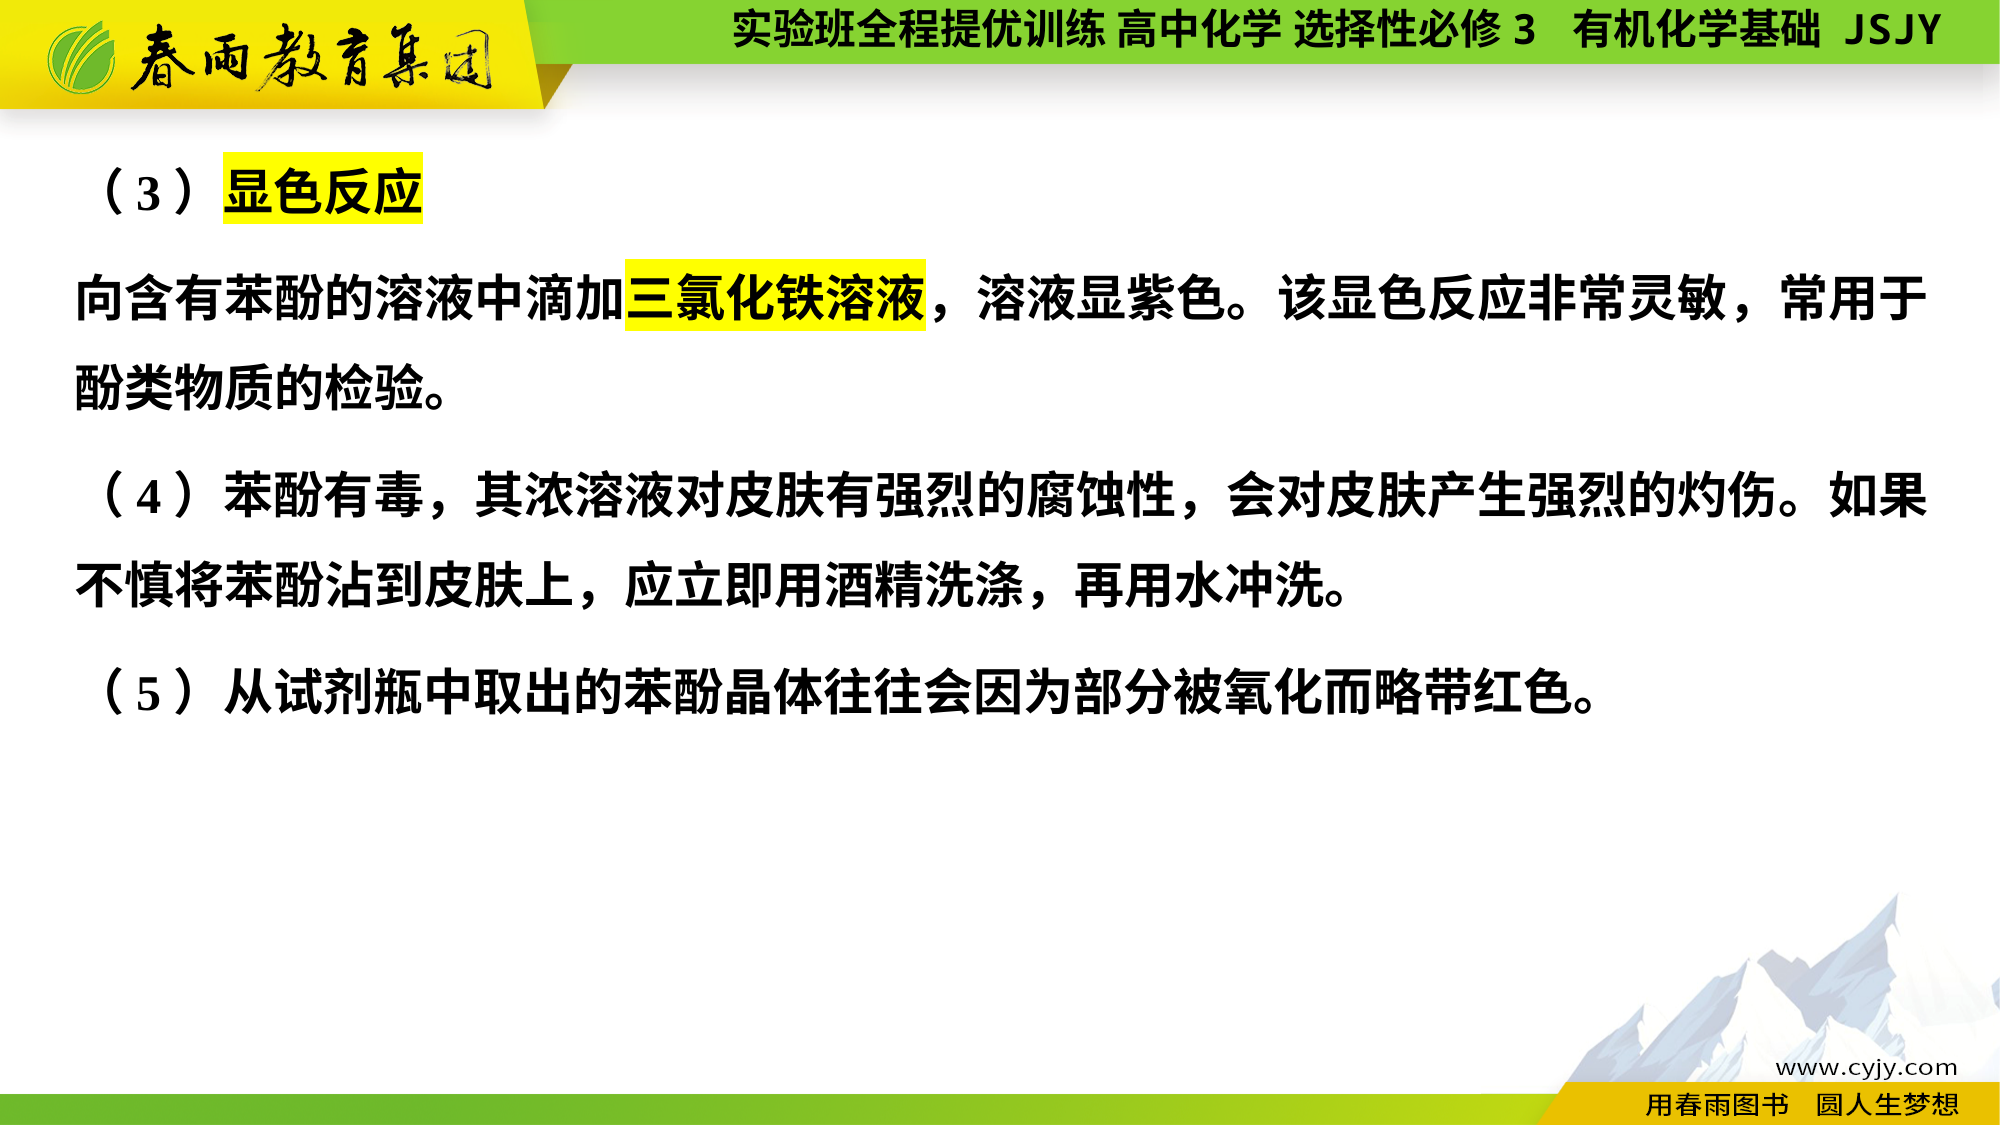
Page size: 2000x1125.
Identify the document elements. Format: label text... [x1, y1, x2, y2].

list （3）显色反应 向含有苯酚的溶液中滴加三氯化铁溶液，溶液显紫色。该显色反应非常灵敏，常用于酚类物质的检验。 （4）苯酚有毒，其浓溶液对皮肤有强烈的腐蚀性，会对皮肤产生强烈的灼伤。如果不慎将苯酚沾到皮肤上，应立即用酒精洗涤，再用水冲洗。 （5）从试剂瓶中取出的苯酚晶体往往会因为部分被氧化而略带红色。 [59, 122, 1944, 722]
picture [0, 0, 2000, 1125]
